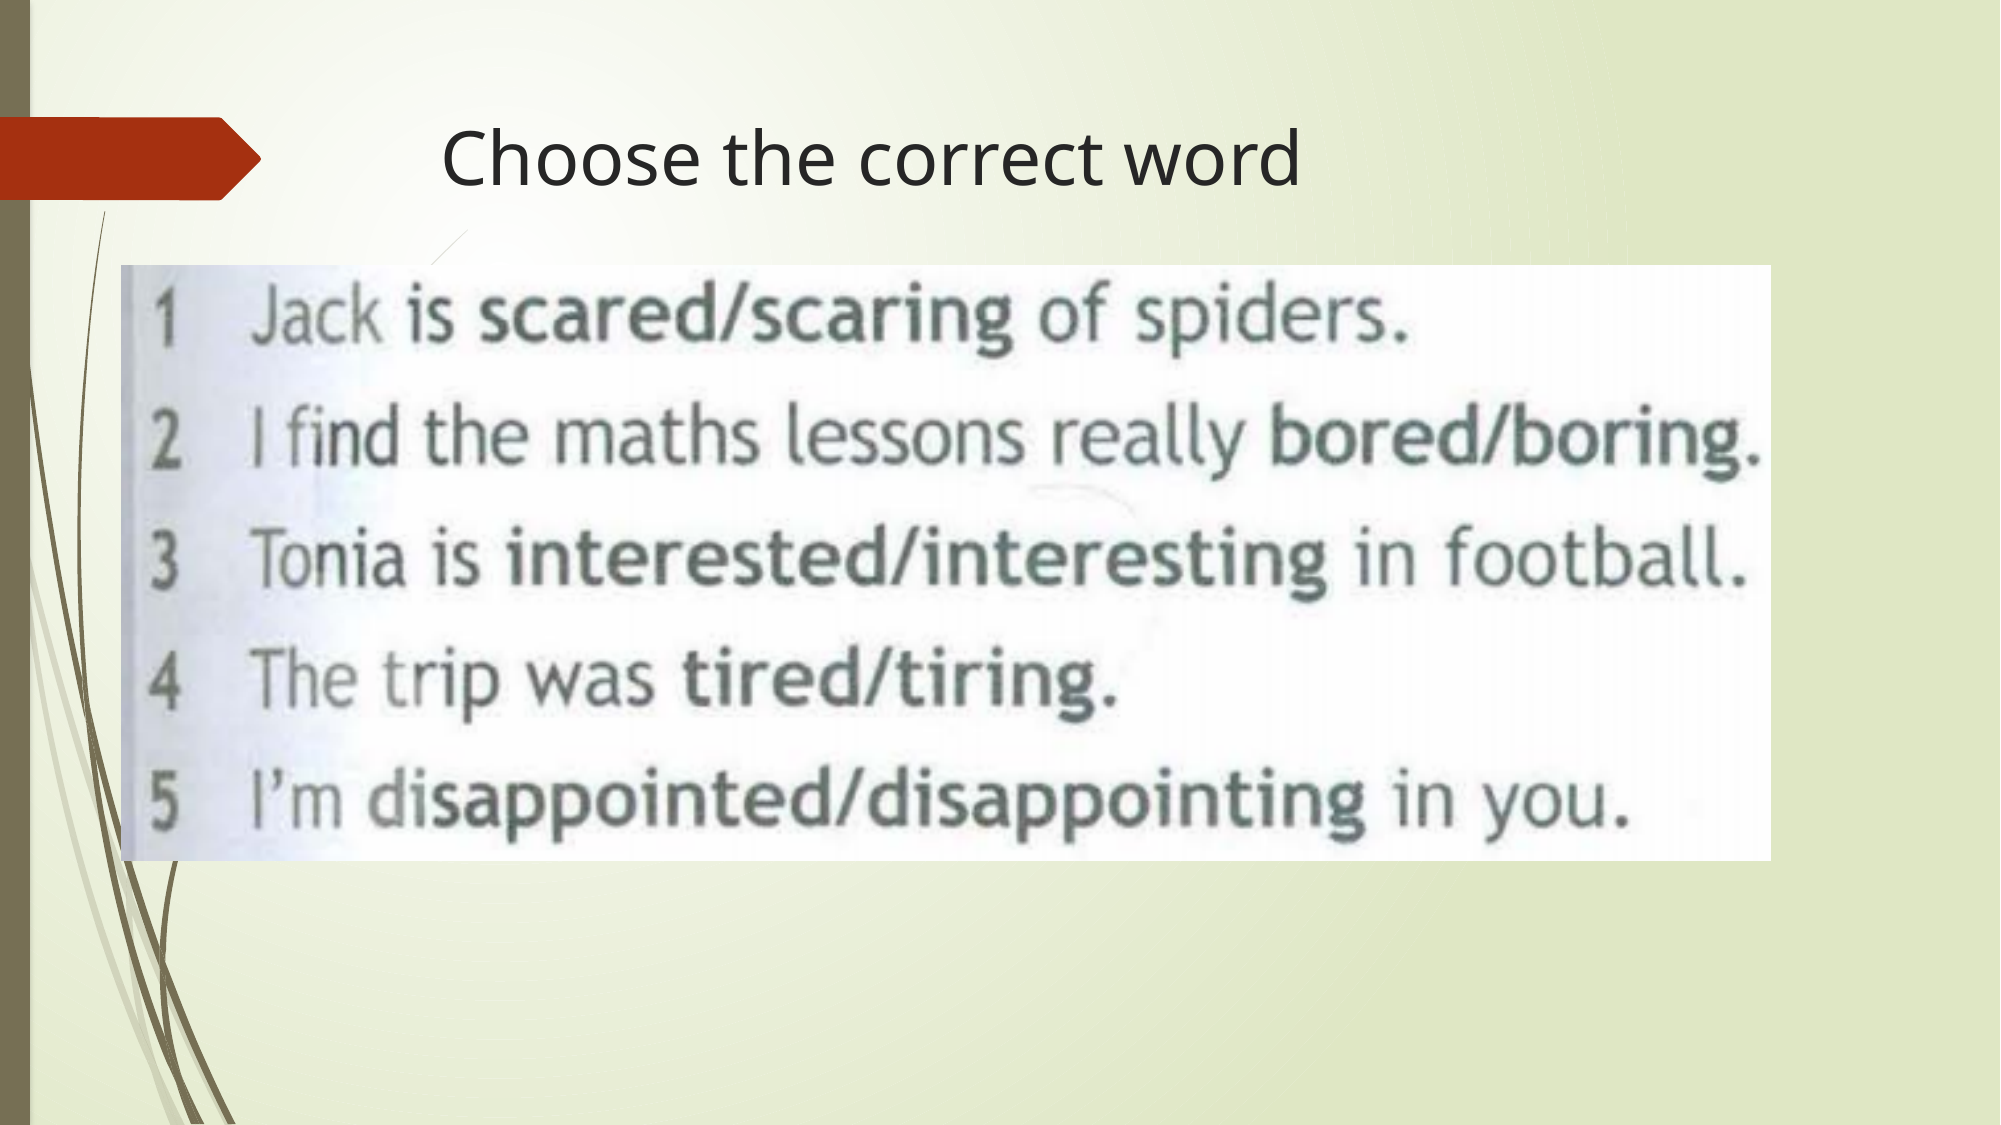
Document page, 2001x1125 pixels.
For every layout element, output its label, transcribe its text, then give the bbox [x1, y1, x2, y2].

title Choose the correct word [425, 102, 1888, 313]
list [121, 265, 1771, 861]
